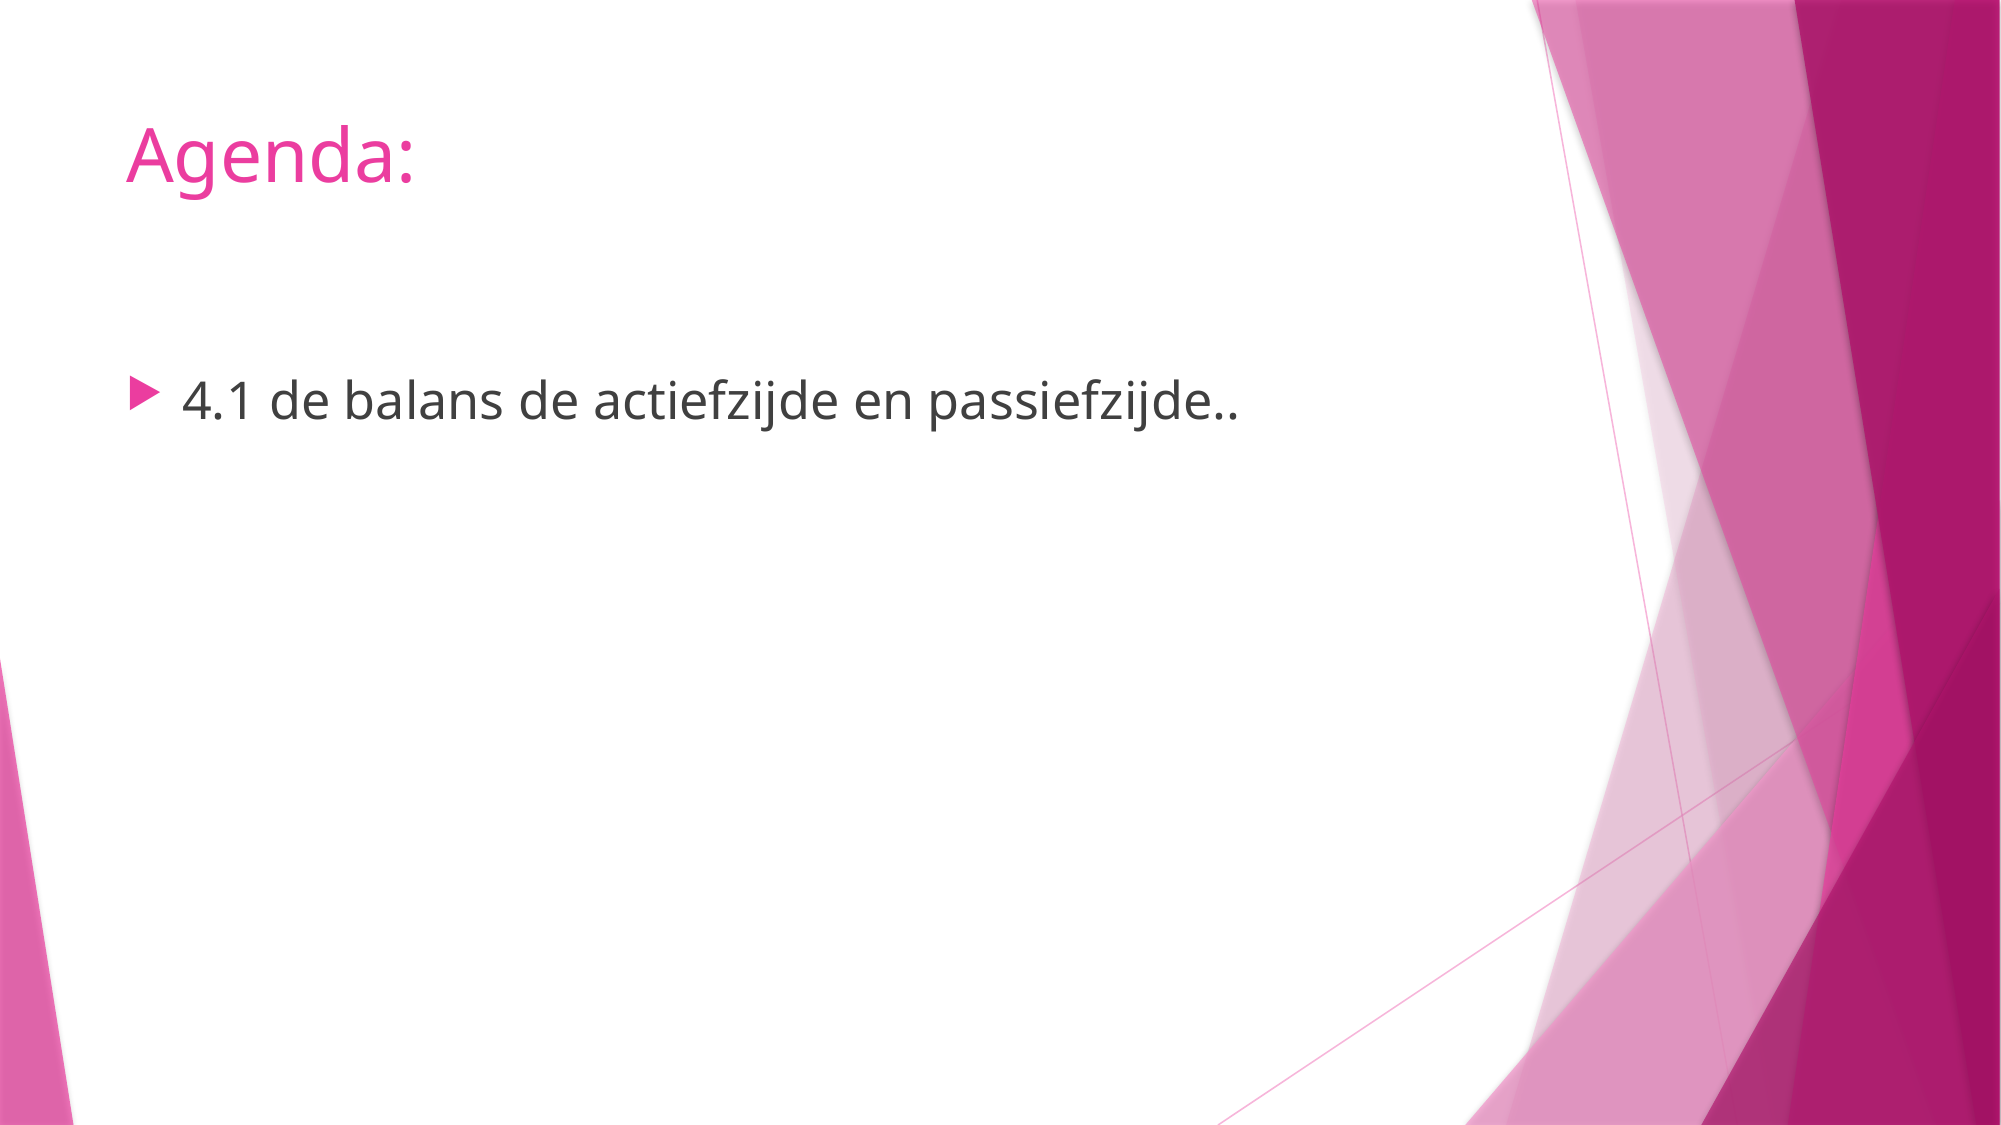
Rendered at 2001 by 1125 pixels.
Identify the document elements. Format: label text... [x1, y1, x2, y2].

list 4.1 de balans de actiefzijde en passiefzijde.. [111, 360, 1522, 997]
title Agenda: [111, 99, 1522, 317]
